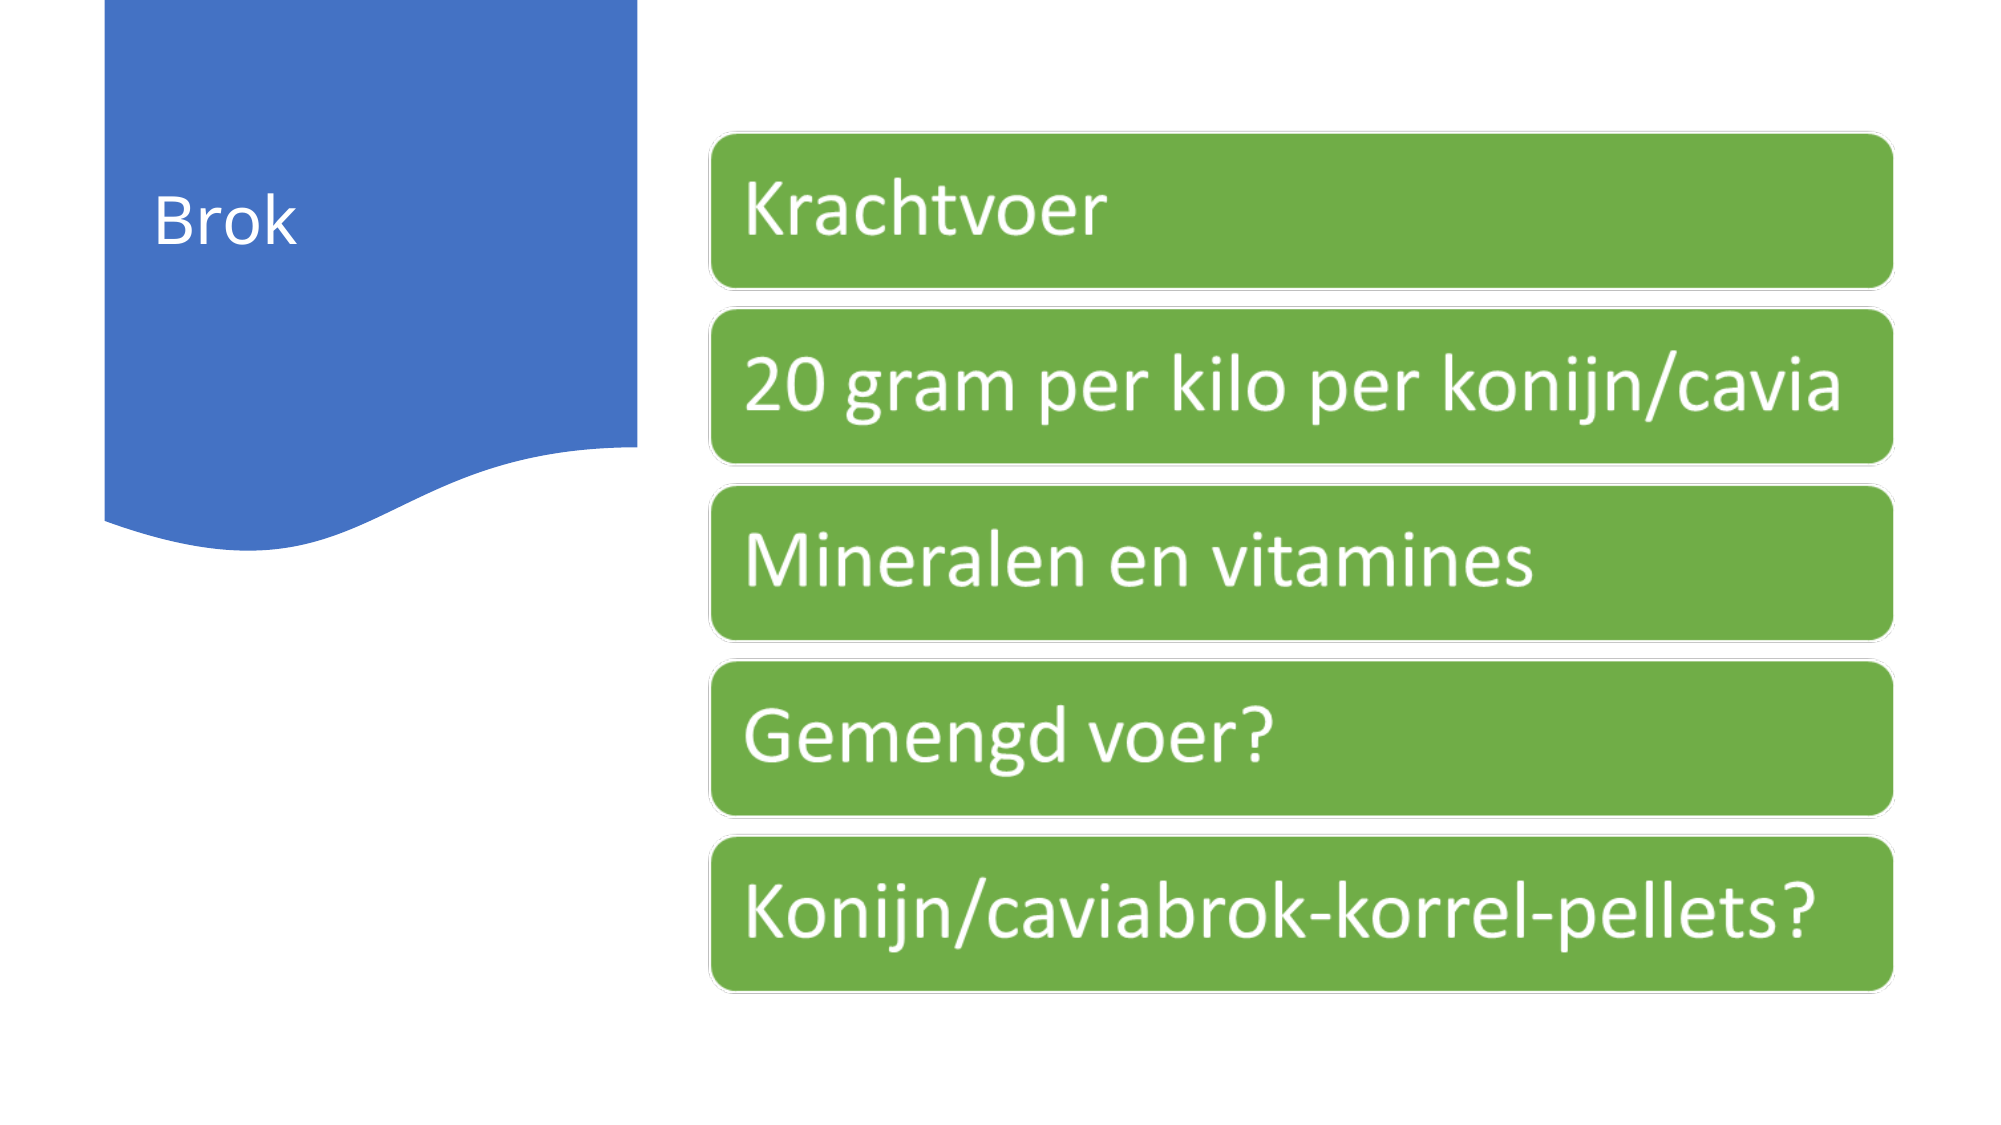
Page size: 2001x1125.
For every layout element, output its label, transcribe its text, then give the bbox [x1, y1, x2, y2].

title Brok [137, 28, 604, 417]
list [690, 110, 1896, 1015]
text_box [103, 0, 639, 552]
